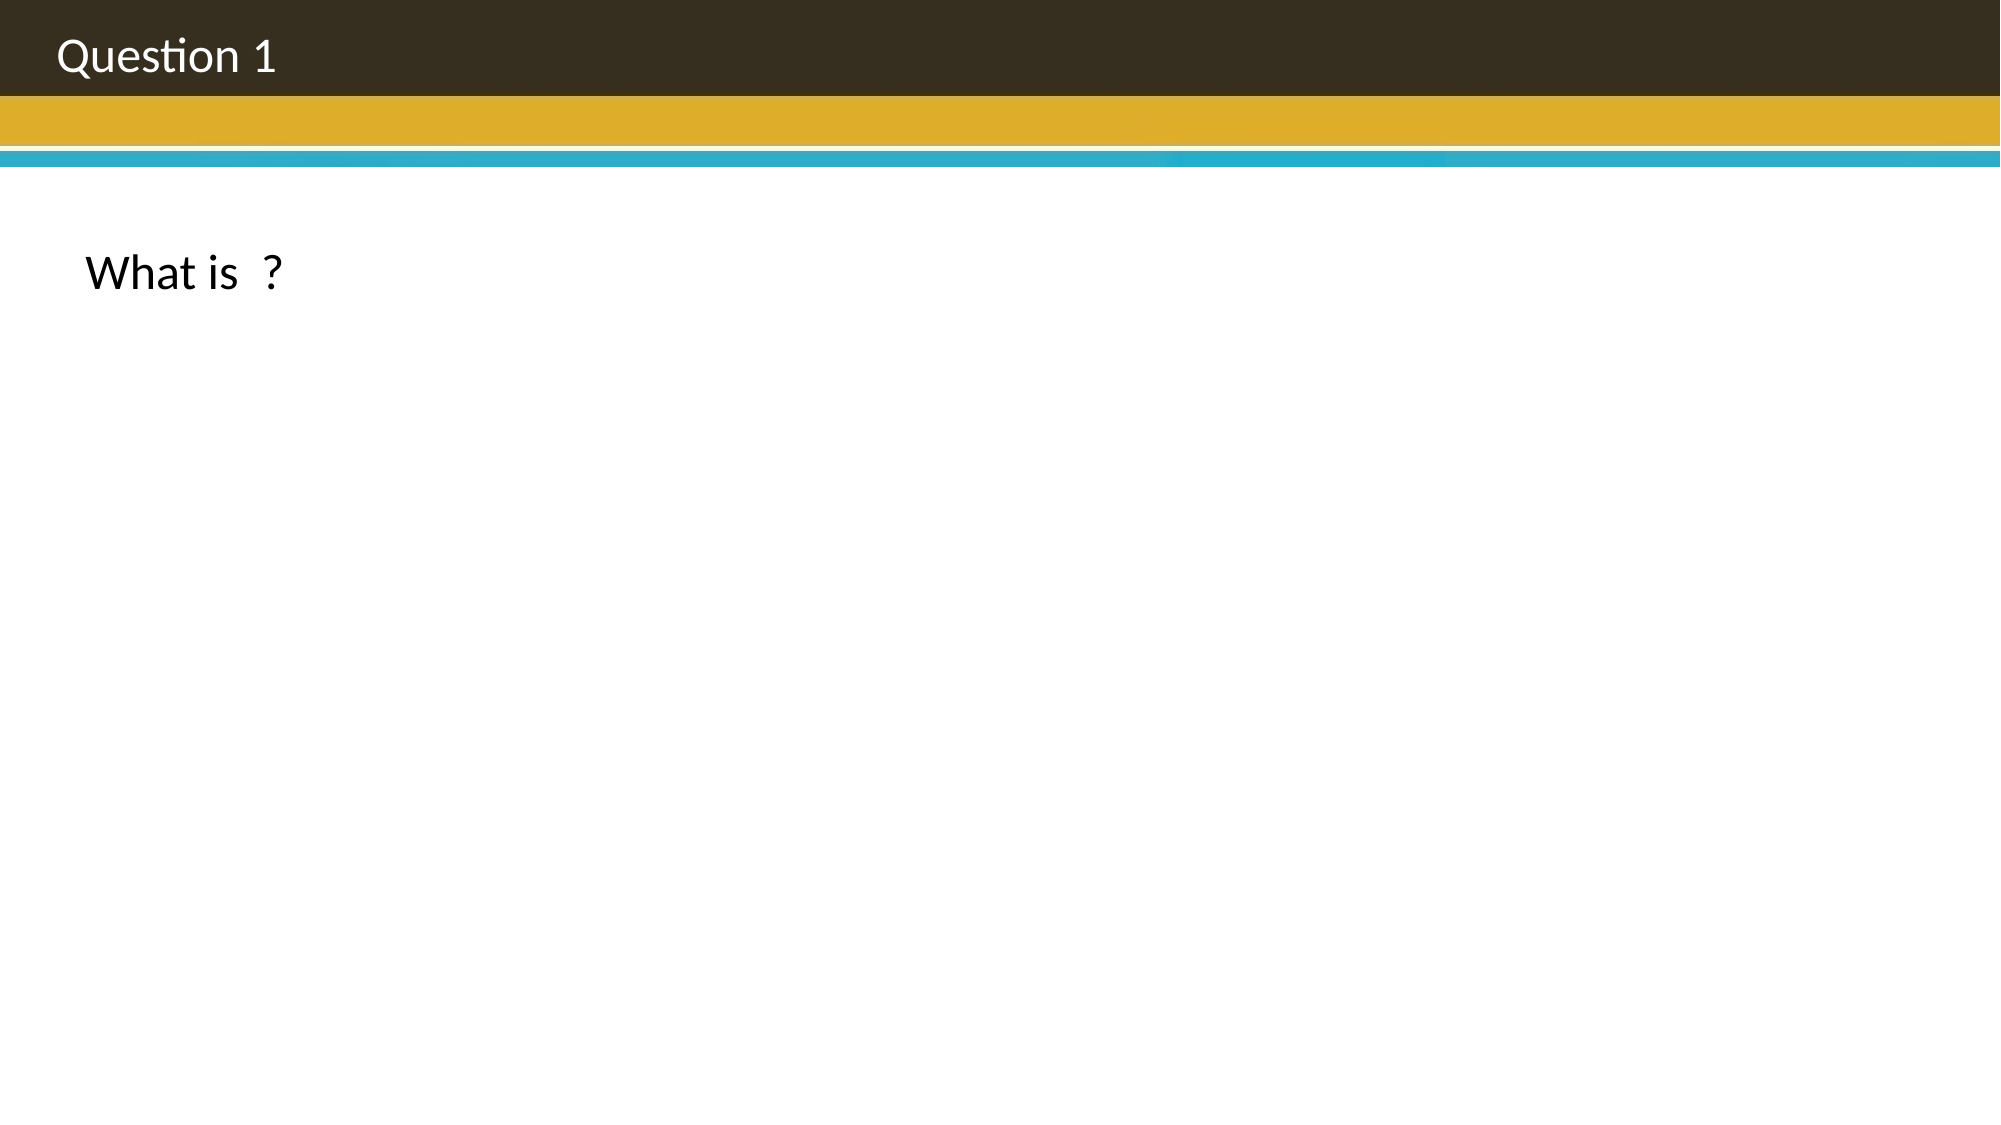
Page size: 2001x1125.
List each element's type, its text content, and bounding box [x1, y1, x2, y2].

picture [0, 0, 2000, 167]
text_box Question 1 [41, 14, 293, 90]
